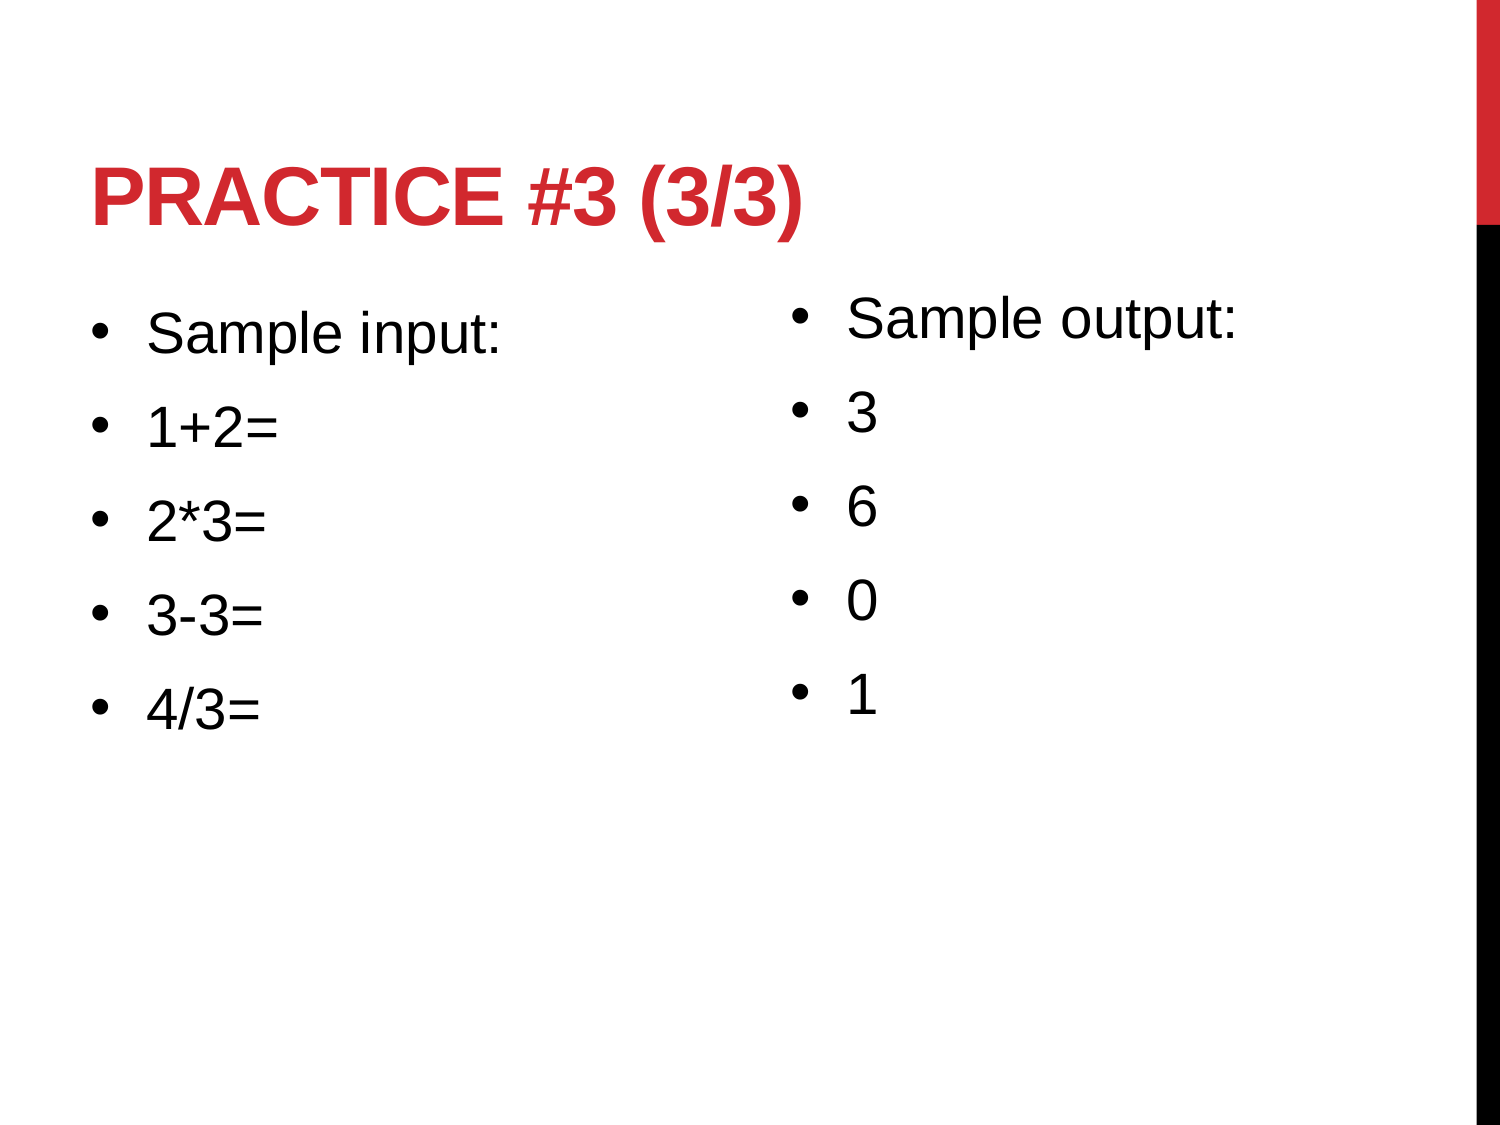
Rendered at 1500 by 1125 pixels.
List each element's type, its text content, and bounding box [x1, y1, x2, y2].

list Sample input: 1+2= 2*3= 3-3= 4/3= [75, 287, 645, 966]
text_box Sample output: 3 6 0 1 [775, 272, 1345, 952]
title Practice #3 (3/3) [75, 25, 1025, 250]
